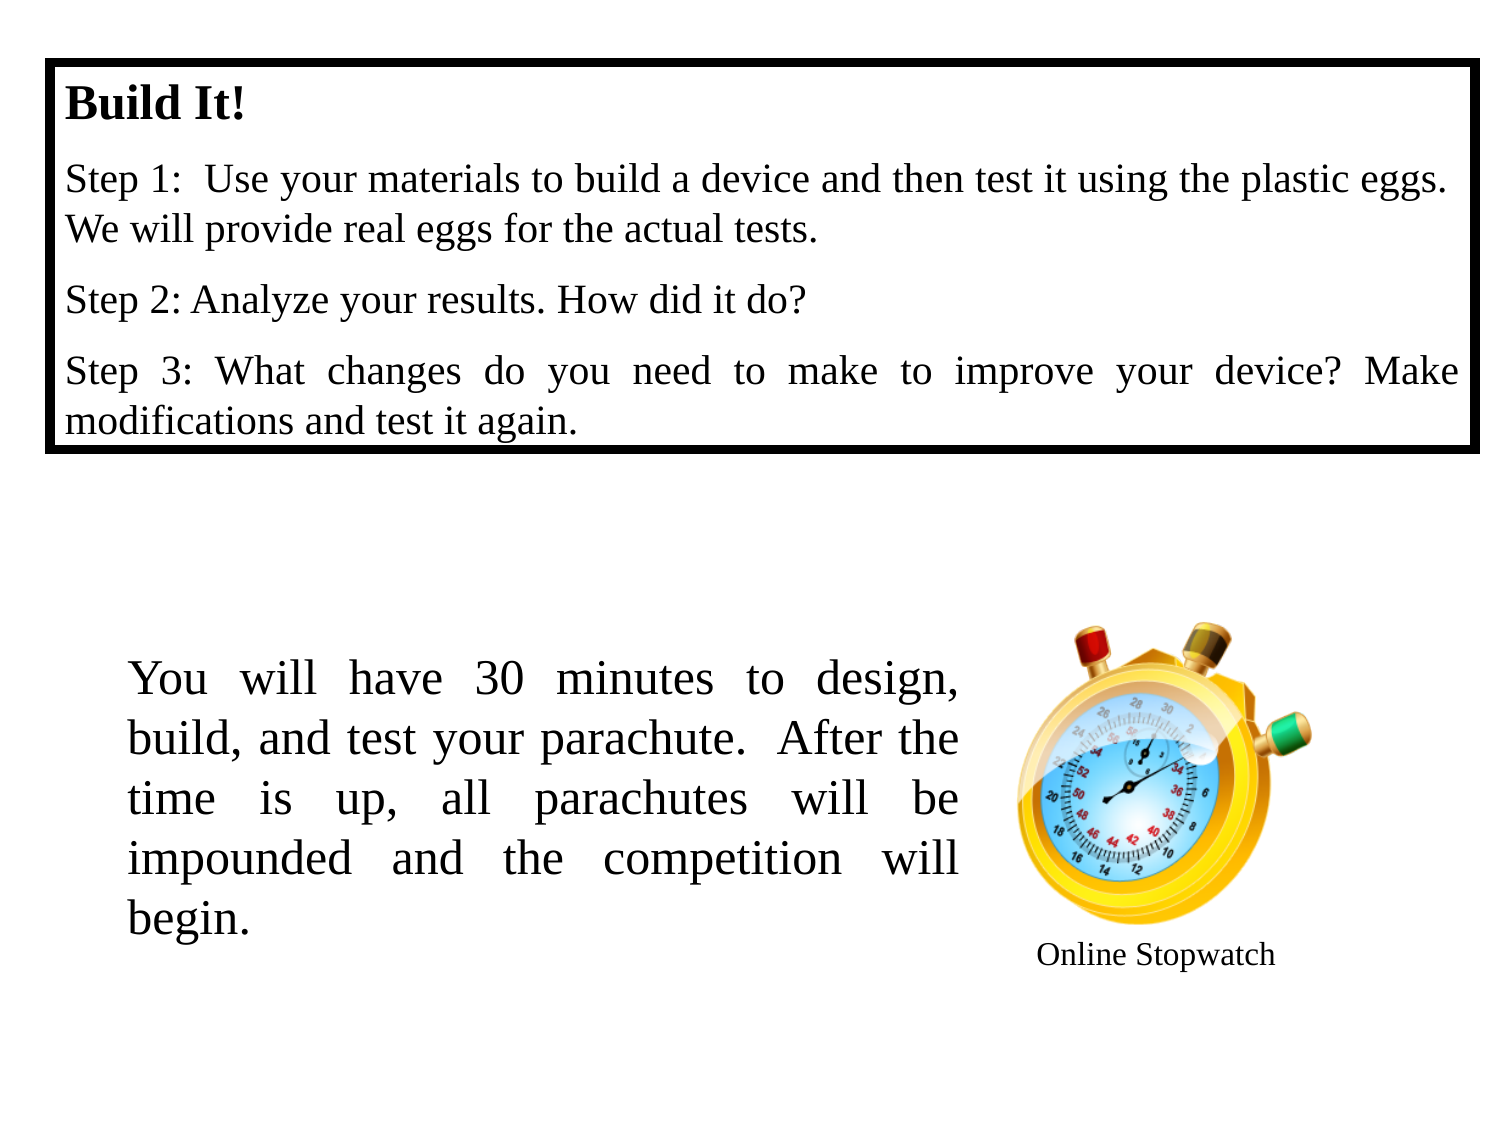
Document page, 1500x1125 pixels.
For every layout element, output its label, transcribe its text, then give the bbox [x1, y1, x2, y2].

picture [999, 599, 1351, 951]
text_box Online Stopwatch [987, 924, 1325, 980]
text_box You will have 30 minutes to design, build, and test your parachute. After the time is up, all parachutes will be impounded and the competition will begin. [112, 637, 975, 953]
text_box Build It! Step 1: Use your materials to build a device and then test it using the plastic eggs. We will provide real eggs for the actual tests. Step 2: Analyze your results. How did it do? Step 3: What changes do you need to make to improve your device? Make modifications and test it again. [49, 62, 1475, 450]
